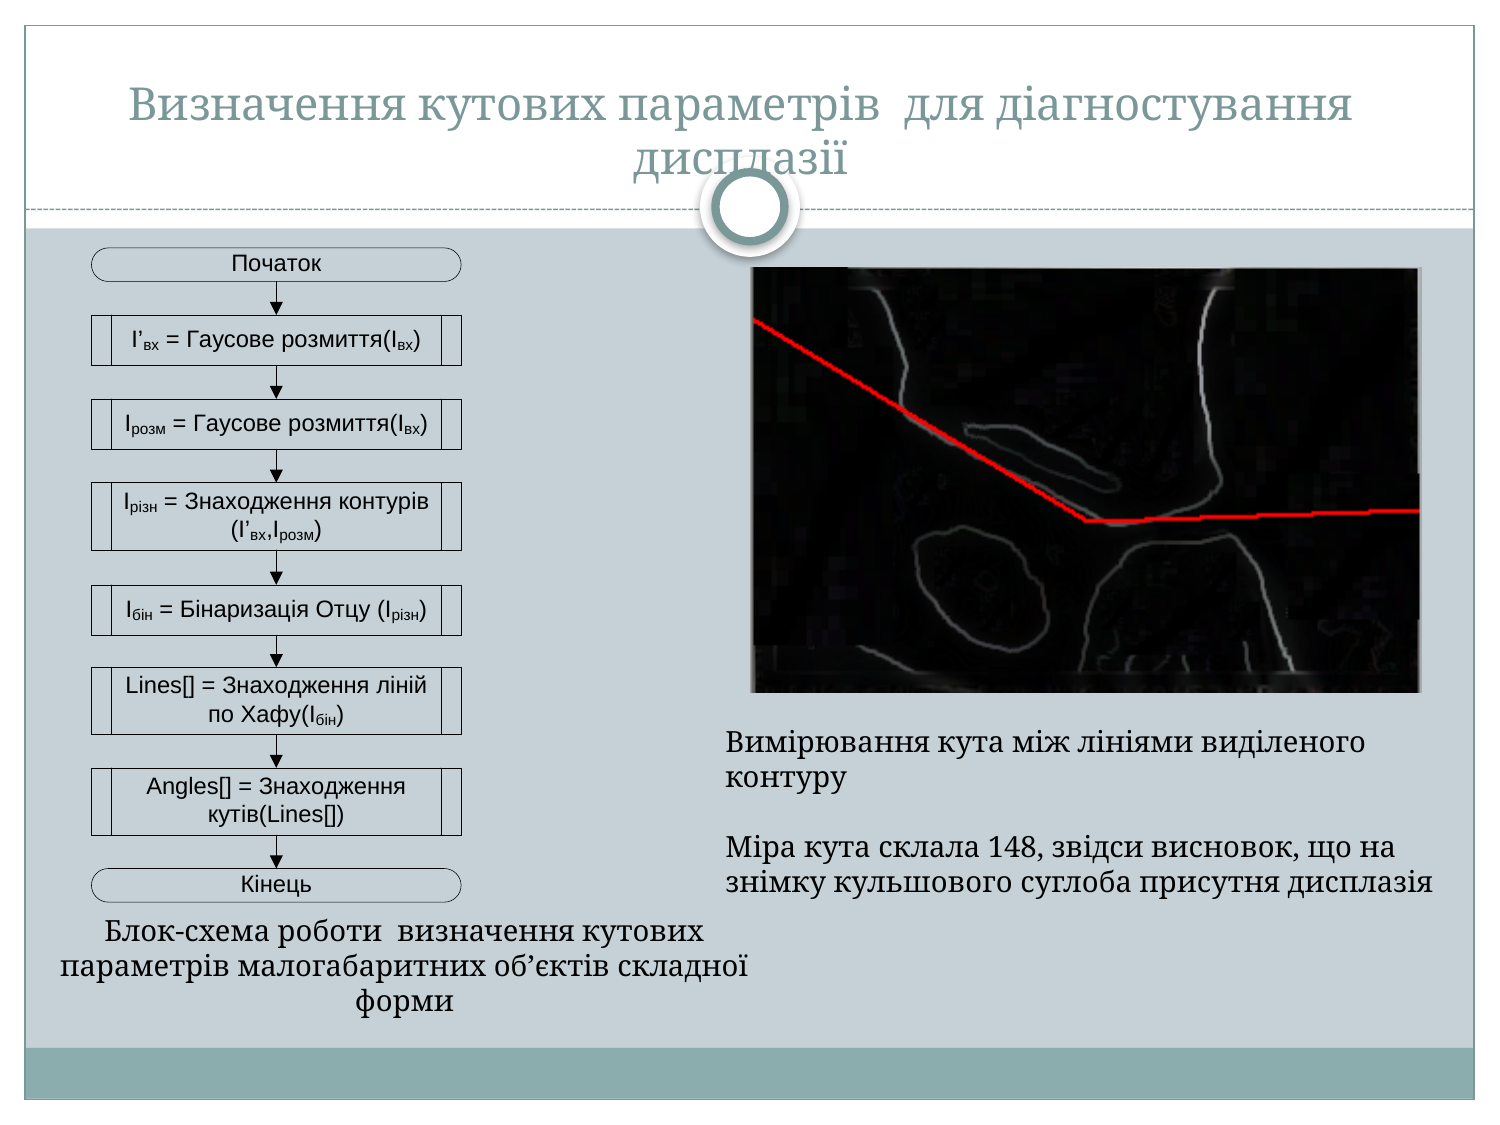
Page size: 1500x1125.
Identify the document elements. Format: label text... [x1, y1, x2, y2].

picture [749, 266, 1422, 693]
title Визначення кутових параметрів для діагностування дисплазії [41, 66, 1442, 191]
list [88, 243, 465, 906]
text_box Блок-схема роботи визначення кутових параметрів малогабаритних об’єктів складної форми [29, 905, 780, 1025]
